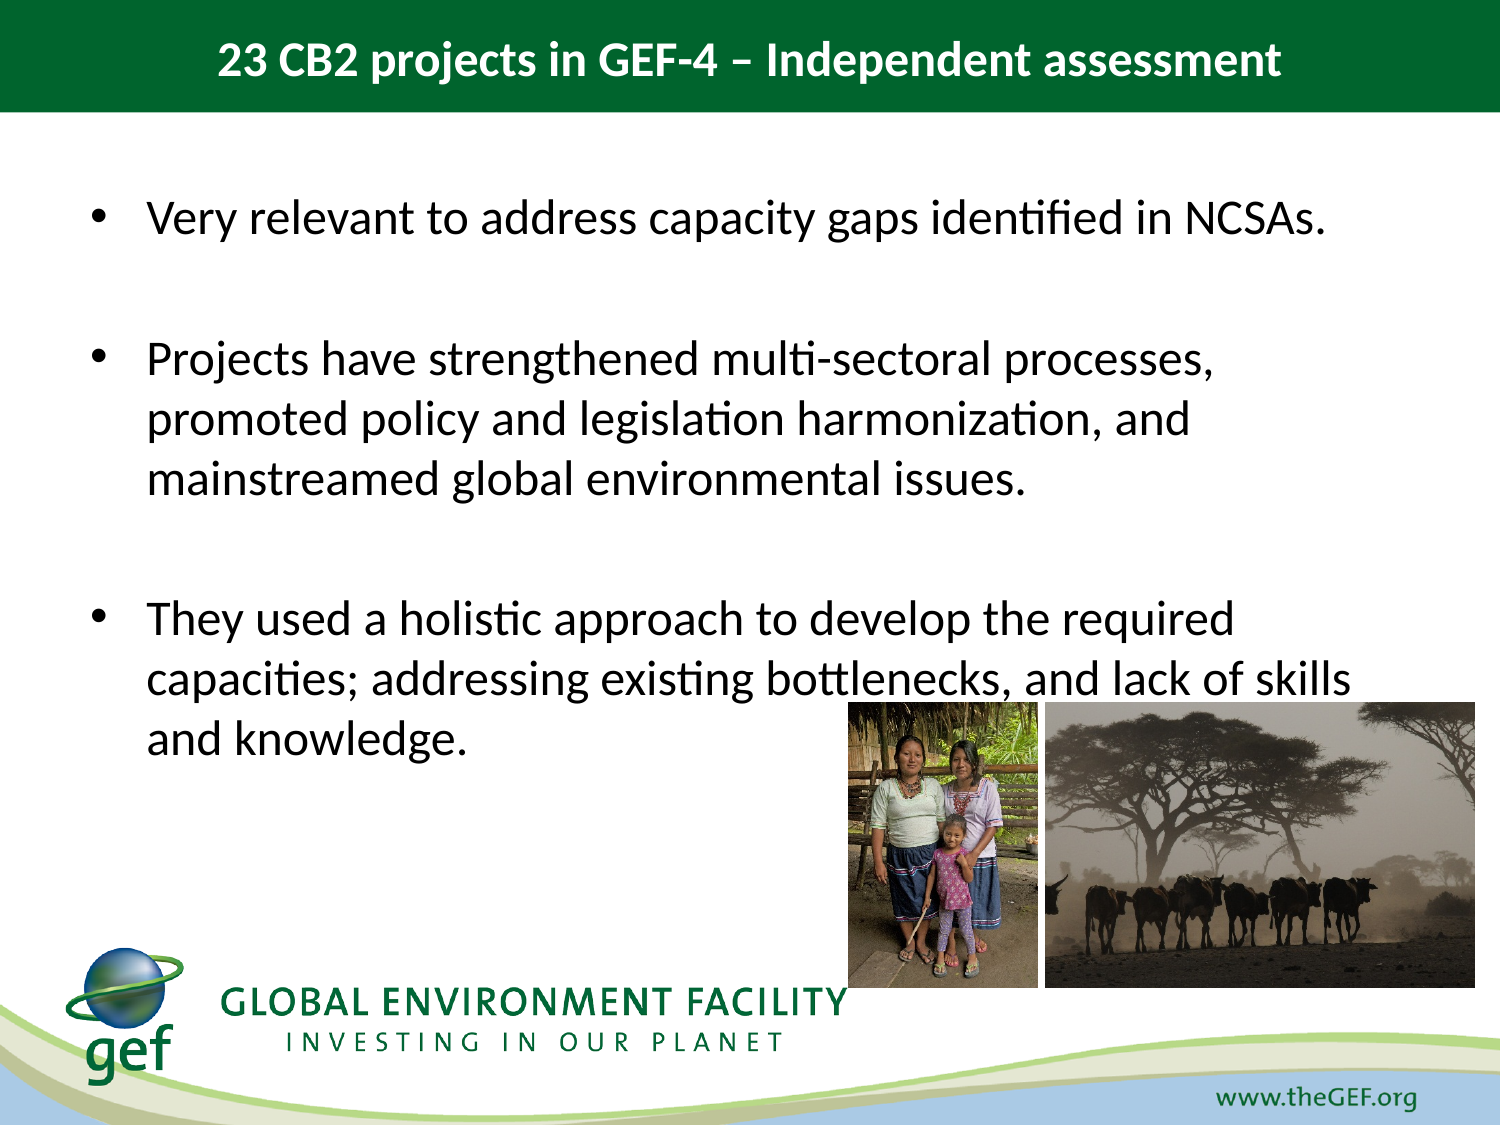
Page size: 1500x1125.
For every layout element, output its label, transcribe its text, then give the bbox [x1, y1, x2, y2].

list Very relevant to address capacity gaps identified in NCSAs. Projects have strengthened multi-sectoral processes, promoted policy and legislation harmonization, and mainstreamed global environmental issues. They used a holistic approach to develop the required capacities; addressing existing bottlenecks, and lack of skills and knowledge. [75, 113, 1425, 1000]
picture [0, 702, 1500, 1125]
text_box 23 CB2 projects in GEF-4 – Independent assessment [0, 0, 1500, 113]
picture [847, 702, 1038, 988]
